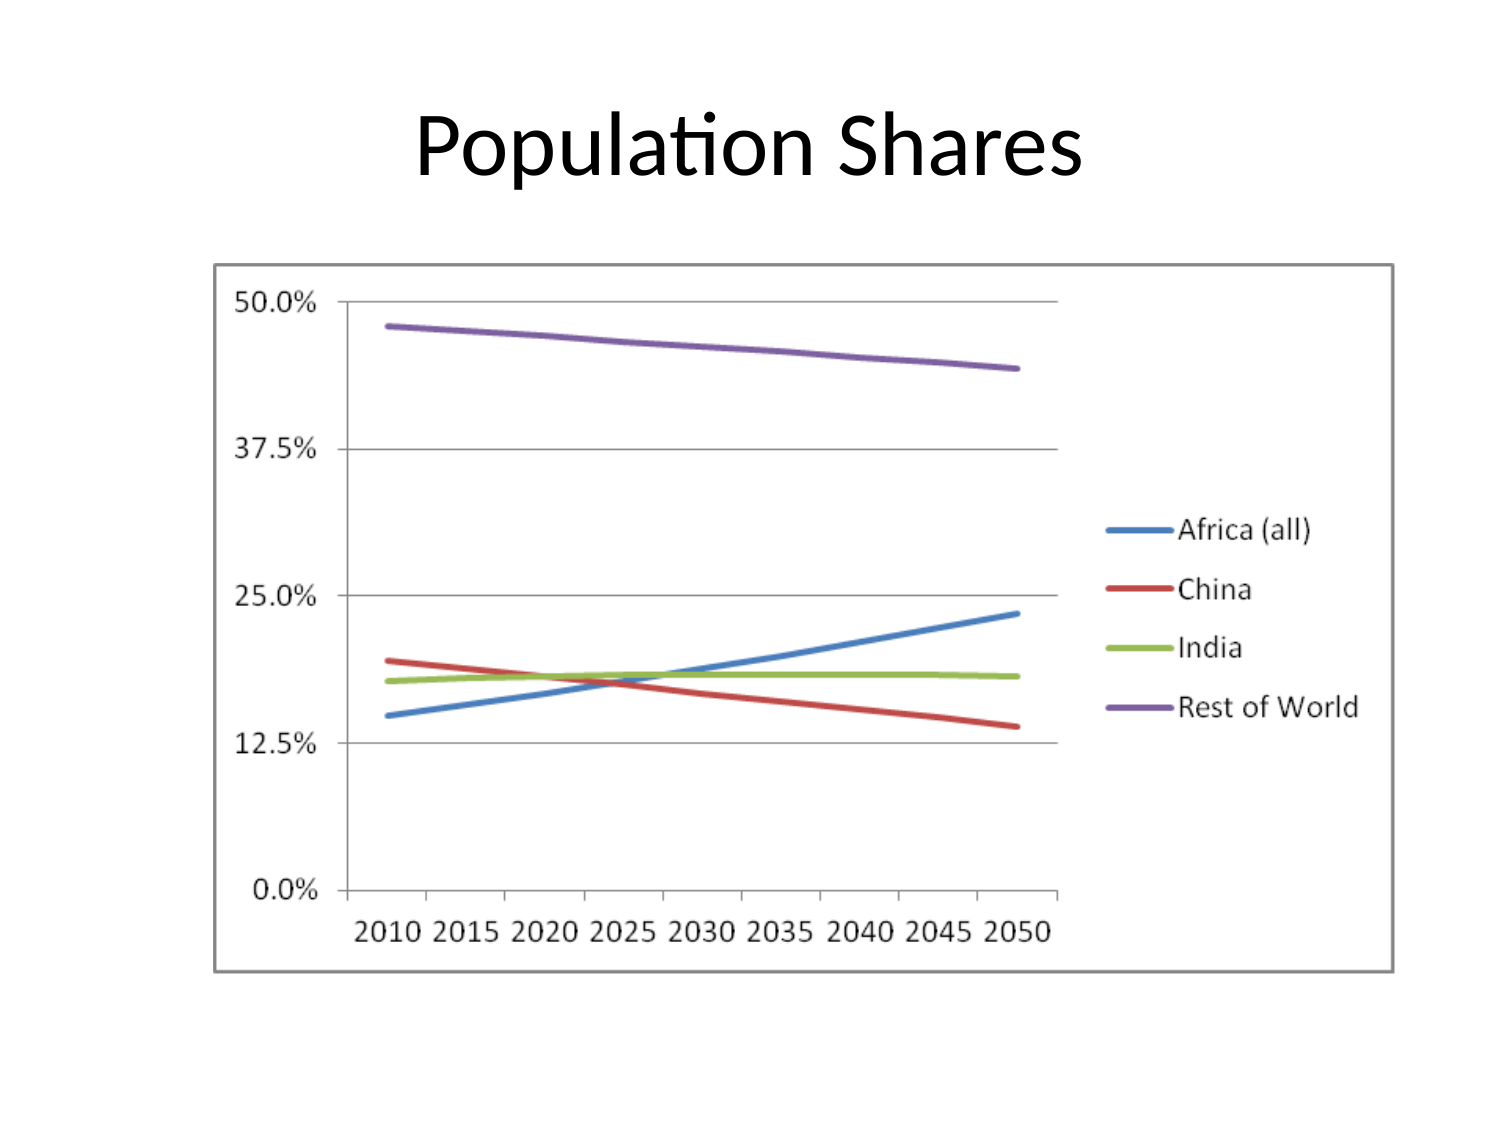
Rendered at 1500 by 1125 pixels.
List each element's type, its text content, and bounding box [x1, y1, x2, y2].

title Population Shares [75, 45, 1425, 233]
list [212, 262, 1396, 976]
